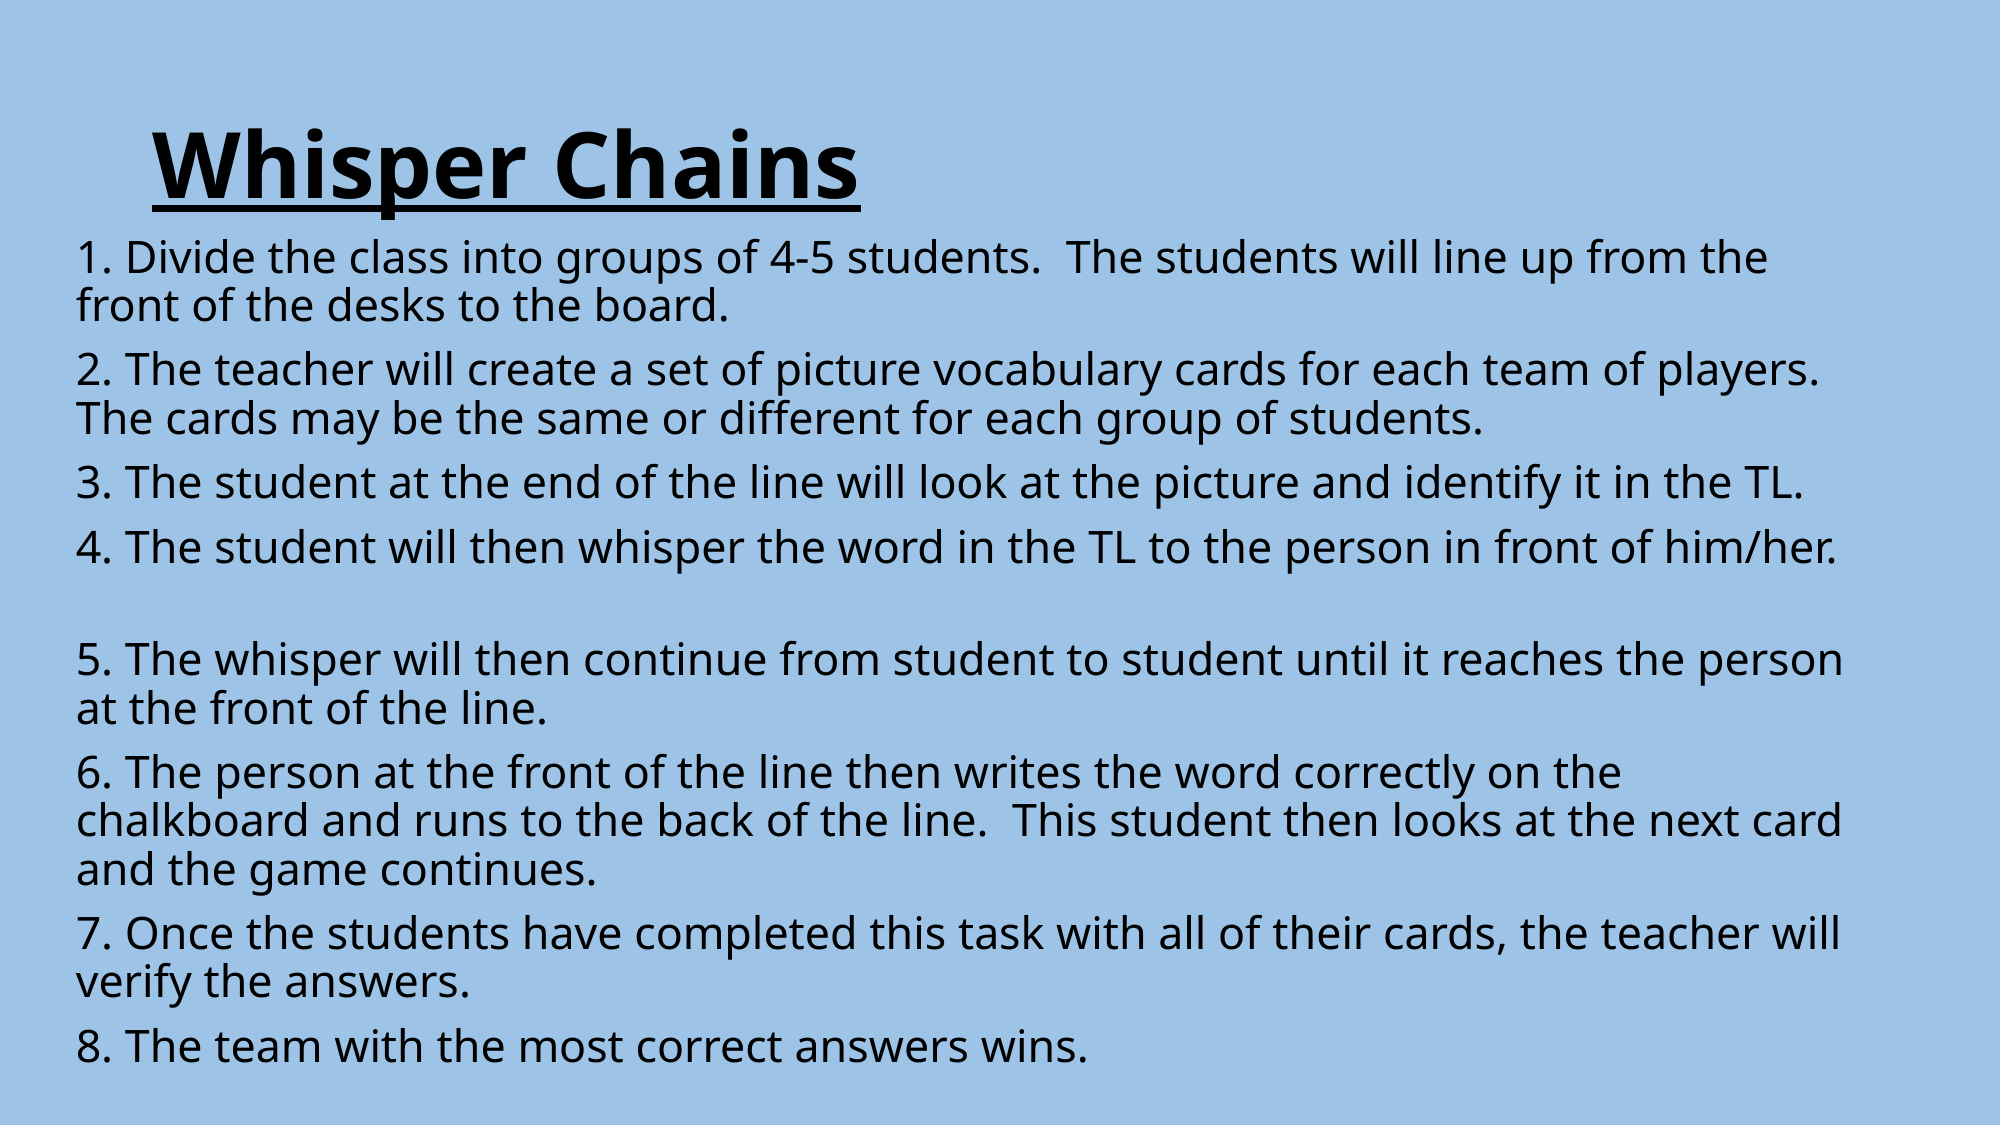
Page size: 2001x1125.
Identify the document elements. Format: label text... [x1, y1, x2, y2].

list 1. Divide the class into groups of 4-5 students. The students will line up from the front of the desks to the board. 2. The teacher will create a set of picture vocabulary cards for each team of players. The cards may be the same or different for each group of students. 3. The student at the end of the line will look at the picture and identify it in the TL. 4. The student will then whisper the word in the TL to the person in front of him/her. 5. The whisper will then continue from student to student until it reaches the person at the front of the line. 6. The person at the front of the line then writes the word correctly on the chalkboard and runs to the back of the line. This student then looks at the next card and the game continues. 7. Once the students have completed this task with all of their cards, the teacher will verify the answers. 8. The team with the most correct answers wins. [60, 227, 1863, 1125]
title Whisper Chains [137, 59, 1863, 227]
